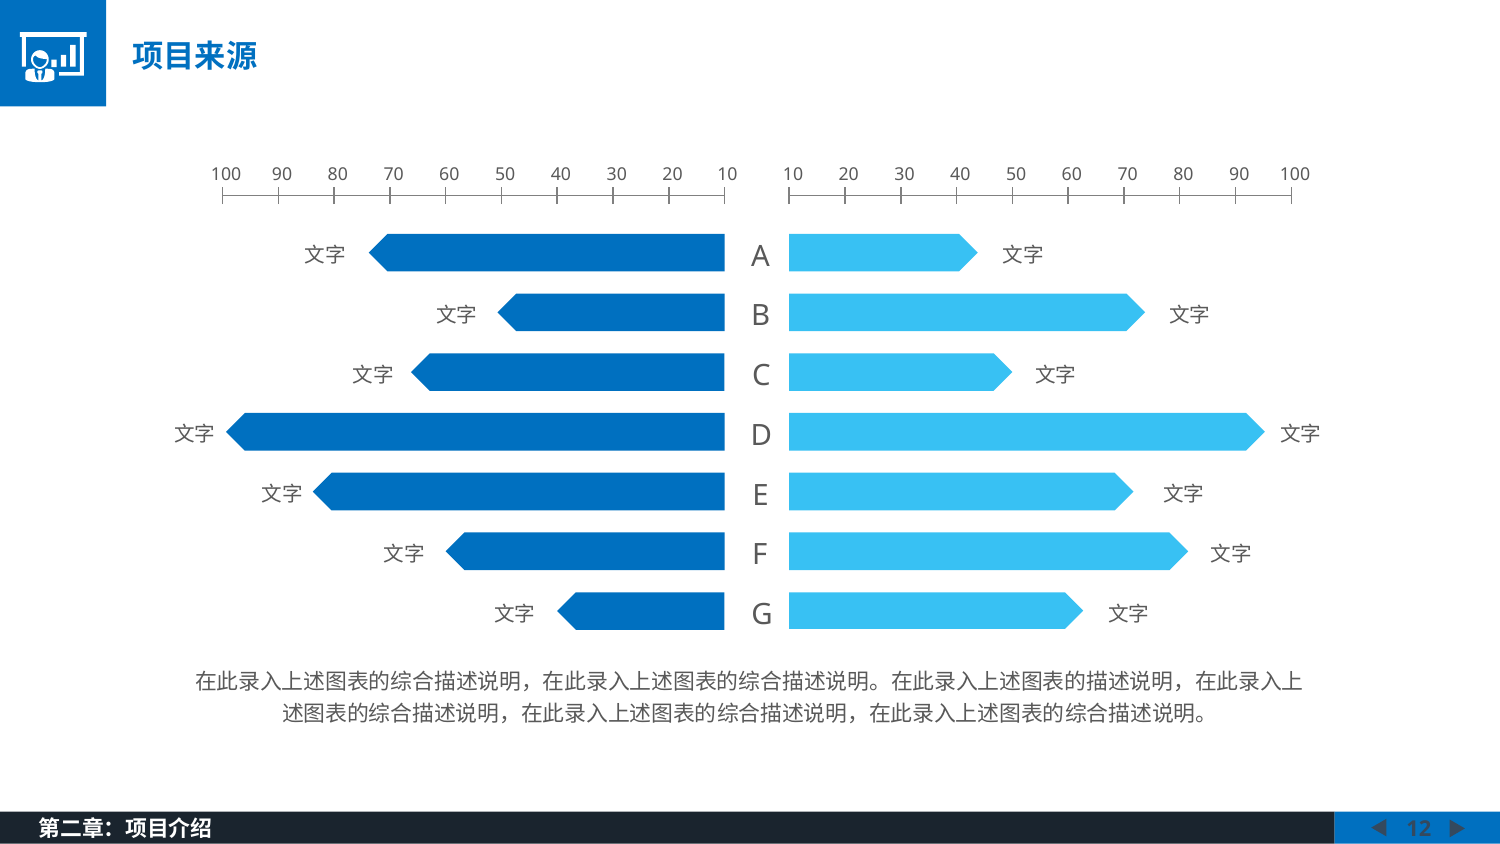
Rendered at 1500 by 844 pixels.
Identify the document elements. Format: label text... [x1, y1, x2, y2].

text_box A [736, 229, 785, 280]
text_box 文字 [1020, 354, 1092, 394]
text_box [19, 32, 87, 76]
text_box F [737, 528, 783, 579]
text_box 10 [768, 155, 819, 192]
text_box E [737, 468, 784, 519]
text_box 文字 [1154, 294, 1226, 334]
text_box [254, 809, 1332, 844]
text_box [788, 410, 1265, 453]
text_box 文字 [369, 533, 440, 573]
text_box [788, 187, 1292, 205]
text_box 12 [1334, 809, 1500, 844]
text_box [495, 291, 727, 334]
text_box 50 [480, 155, 531, 185]
text_box 90 [257, 155, 308, 185]
text_box [788, 590, 1086, 632]
text_box 100 [196, 155, 257, 192]
text_box 90 [1214, 155, 1264, 185]
text_box 30 [591, 155, 643, 185]
text_box 文字 [159, 412, 231, 453]
text_box [318, 470, 727, 513]
text_box B [736, 289, 786, 340]
text_box 80 [312, 155, 364, 185]
text_box [0, 0, 108, 108]
text_box 20 [823, 155, 875, 185]
text_box C [737, 348, 786, 399]
text_box [787, 291, 1148, 334]
text_box 40 [935, 155, 986, 185]
text_box [443, 530, 727, 573]
text_box 60 [1046, 155, 1098, 185]
text_box [787, 351, 1015, 394]
text_box 文字 [987, 234, 1059, 275]
text_box [231, 410, 727, 453]
text_box 50 [991, 155, 1042, 185]
text_box 文字 [1265, 412, 1337, 453]
text_box 80 [1158, 155, 1209, 185]
text_box 第二章：项目介绍 [0, 809, 254, 844]
text_box [787, 530, 1191, 573]
text_box 20 [647, 155, 698, 185]
text_box 10 [702, 155, 753, 192]
text_box [366, 231, 727, 274]
text_box D [735, 408, 788, 459]
text_box 文字 [338, 354, 409, 394]
text_box 文字 [479, 593, 551, 633]
text_box [409, 351, 727, 394]
text_box 100 [1264, 155, 1326, 192]
text_box [555, 590, 727, 633]
text_box 文字 [1093, 593, 1165, 633]
text_box 文字 [1195, 533, 1267, 573]
text_box 在此录入上述图表的综合描述说明，在此录入上述图表的综合描述说明。在此录入上述图表的描述说明，在此录入上述图表的综合描述说明，在此录入上述图表的综合描述说明，在此录入上述图表的综合描述说明。 [183, 656, 1316, 731]
text_box 文字 [247, 473, 318, 514]
text_box 30 [879, 155, 930, 185]
text_box 40 [536, 155, 587, 185]
text_box [787, 231, 980, 274]
text_box 70 [1102, 155, 1153, 185]
text_box 文字 [421, 294, 492, 334]
text_box [108, 0, 1500, 108]
text_box 60 [424, 155, 475, 185]
text_box 文字 [1148, 473, 1220, 514]
text_box [25, 50, 57, 83]
text_box G [736, 587, 788, 638]
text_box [222, 187, 725, 205]
text_box 项目来源 [121, 44, 644, 103]
text_box 70 [368, 155, 419, 185]
text_box 文字 [289, 234, 361, 275]
text_box [787, 470, 1136, 513]
